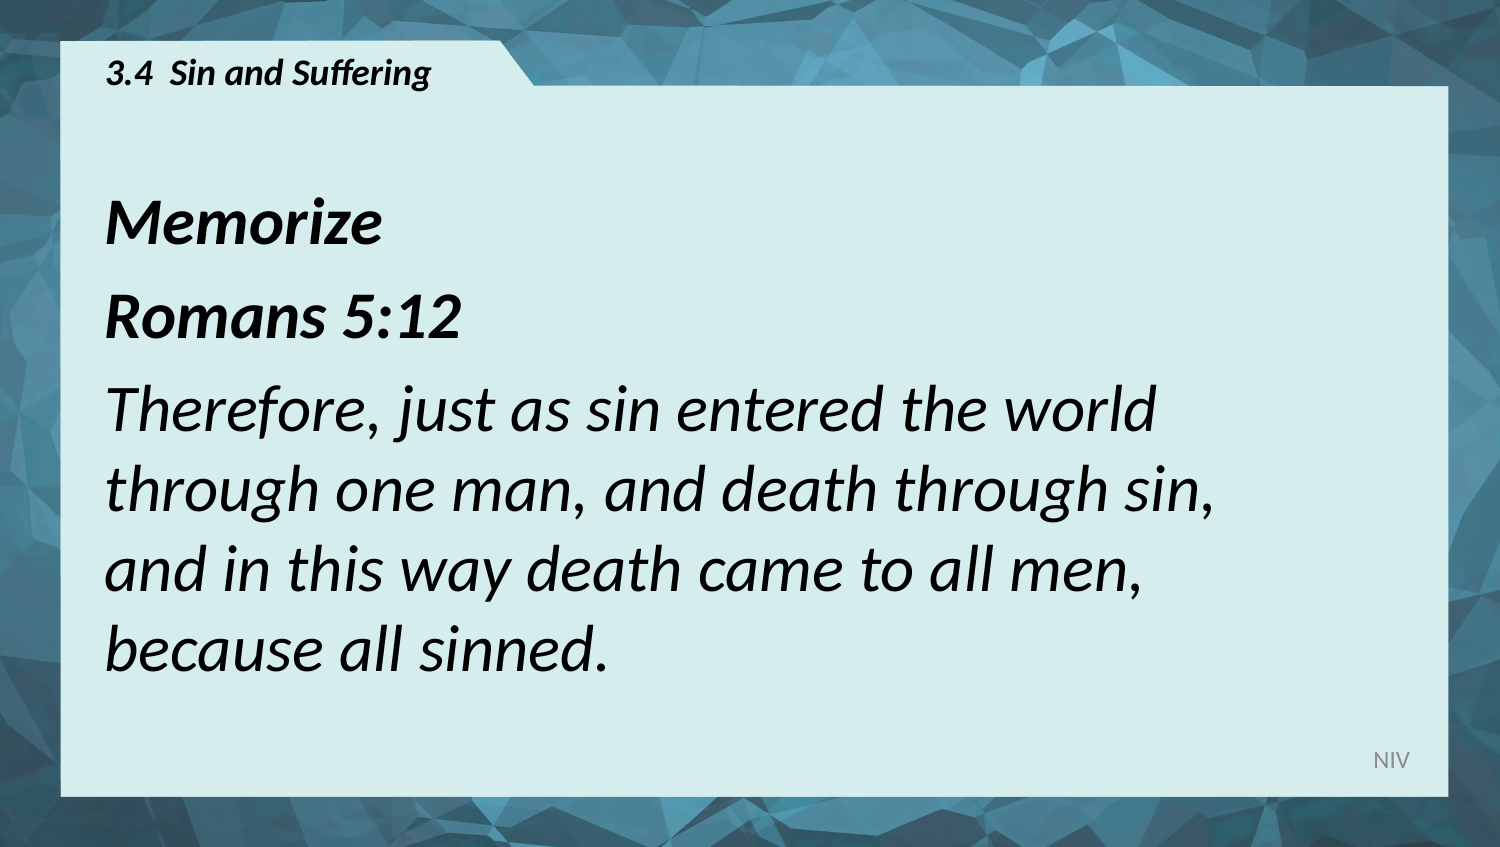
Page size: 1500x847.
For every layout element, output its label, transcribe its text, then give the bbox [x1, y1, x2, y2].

title 3.4 Sin and Suffering [89, 33, 1420, 108]
list Memorize Romans 5:12 Therefore, just as sin entered the world through one man, and death through sin, and in this way death came to all men, because all sinned. [89, 141, 1403, 722]
picture [0, 0, 1500, 847]
footer NIV [950, 736, 1425, 782]
